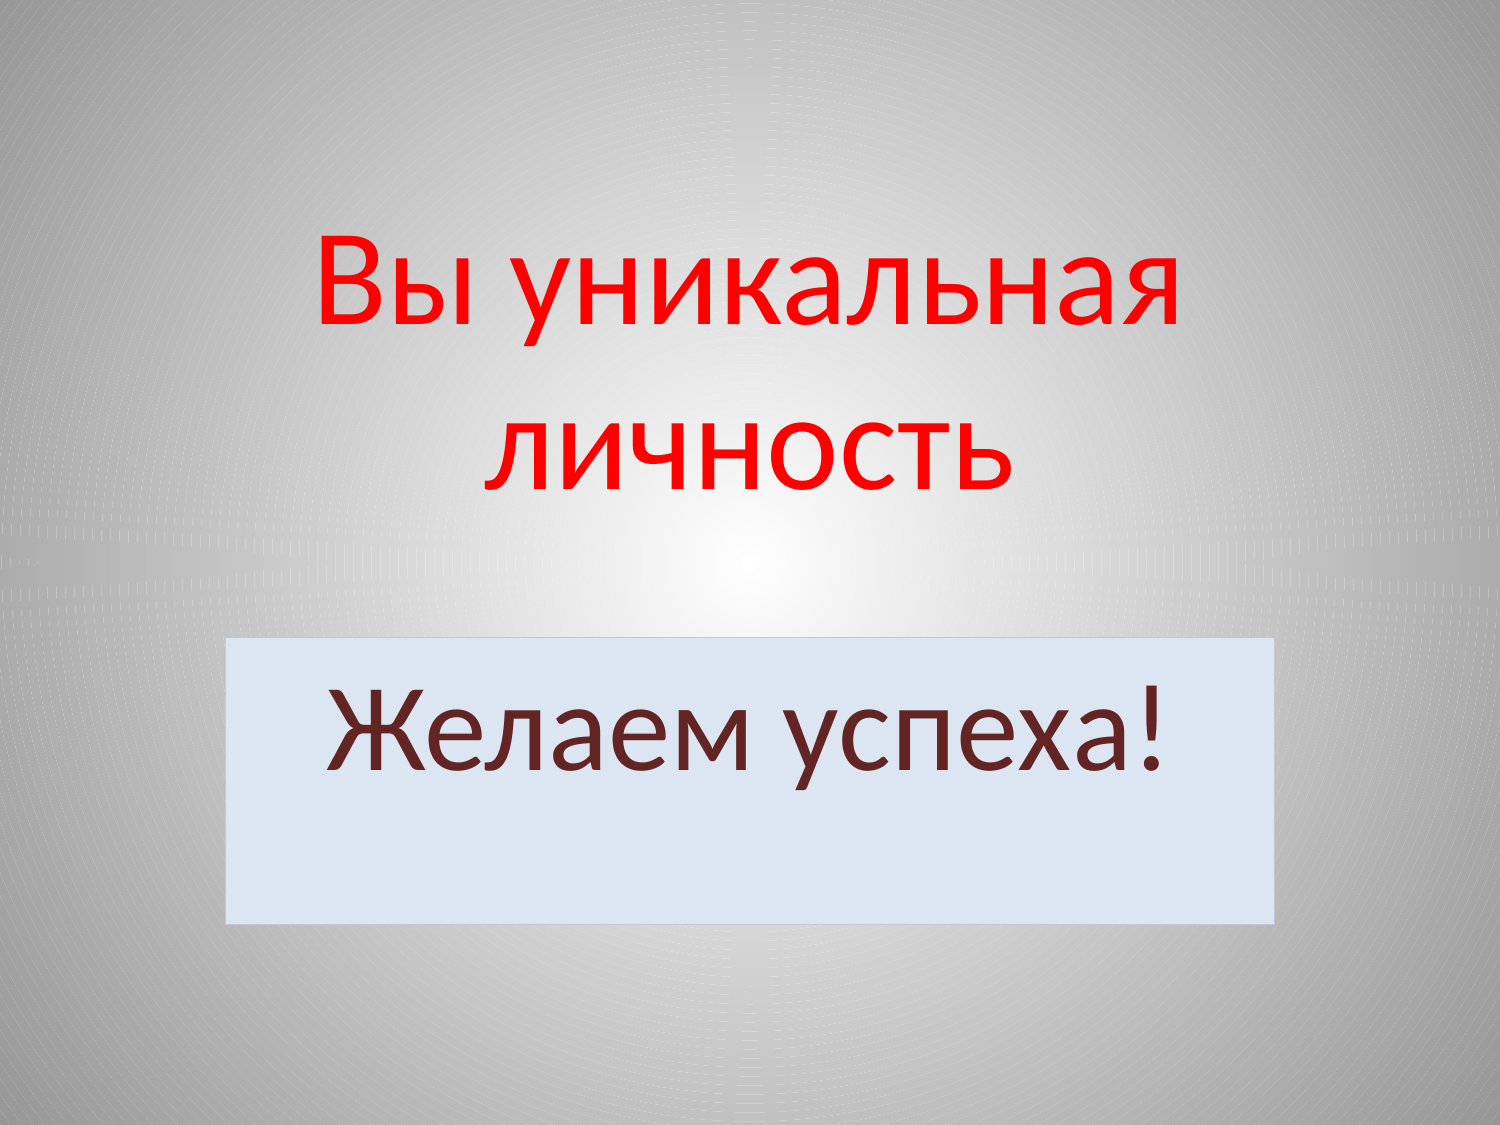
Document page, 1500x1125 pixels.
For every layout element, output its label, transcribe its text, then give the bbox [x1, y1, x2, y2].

subtitle Желаем успеха! [225, 637, 1275, 925]
title Вы уникальная личность [112, 113, 1388, 591]
